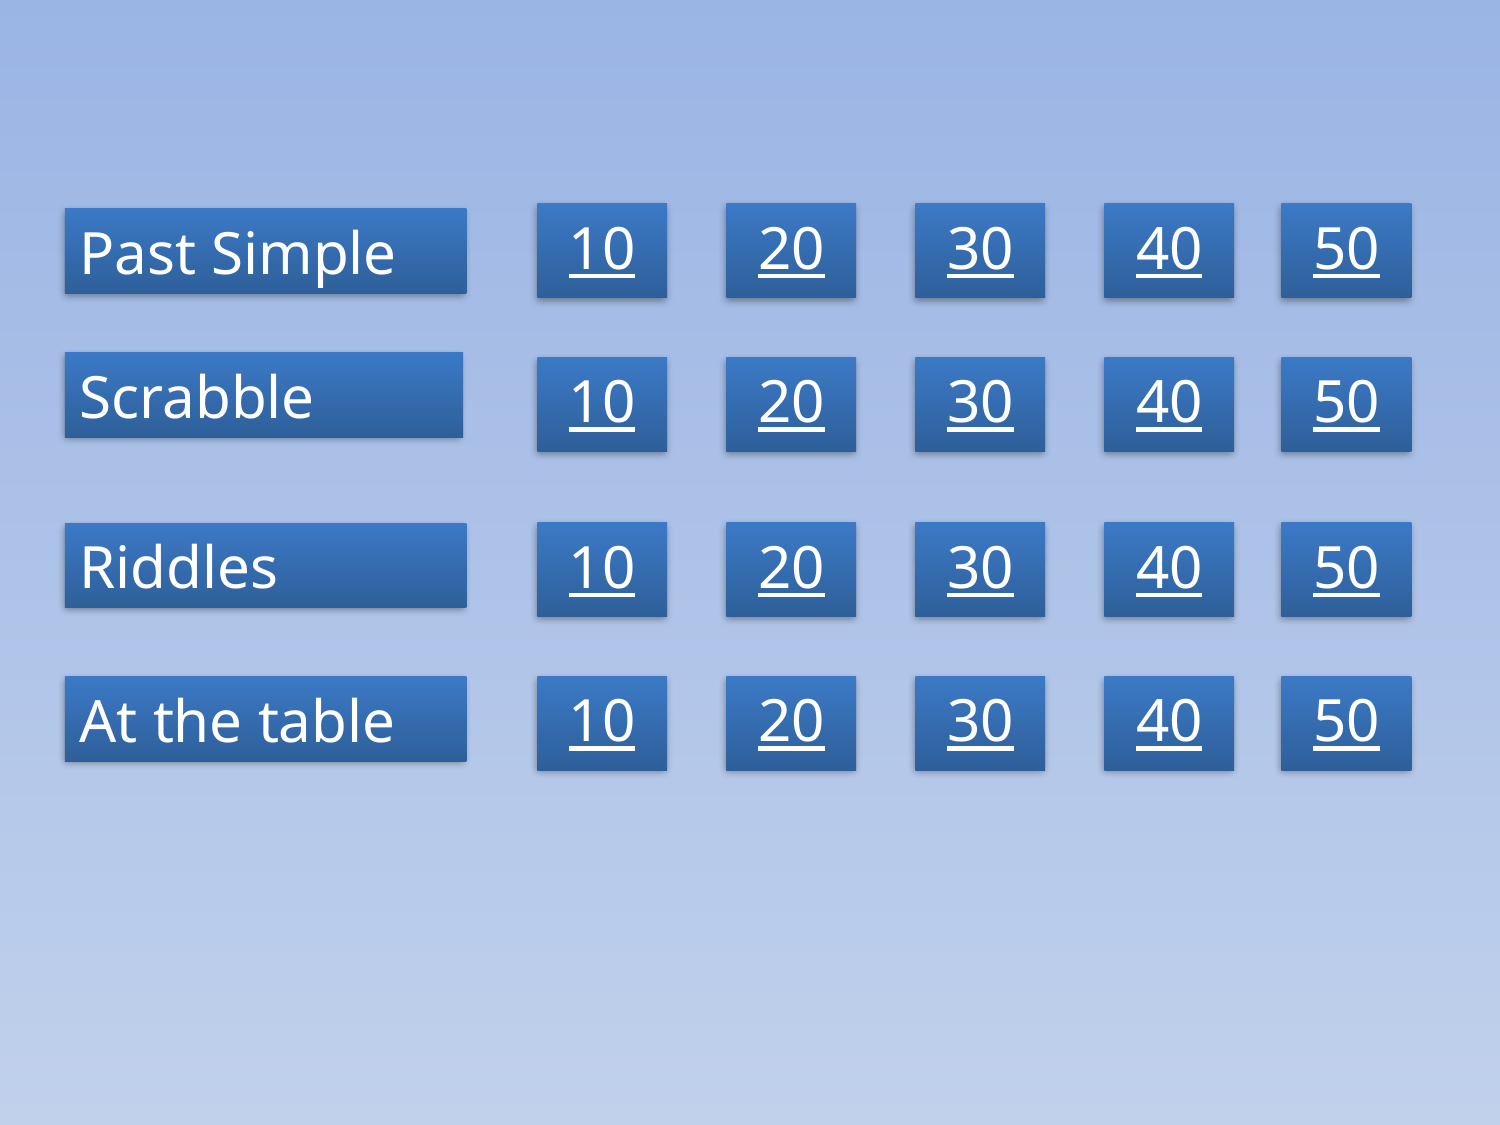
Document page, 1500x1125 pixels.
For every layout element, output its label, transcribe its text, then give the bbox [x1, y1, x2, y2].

text_box 40 [1104, 203, 1235, 298]
text_box 30 [915, 203, 1046, 298]
text_box Riddles [64, 523, 467, 608]
text_box 10 [537, 676, 668, 771]
text_box 10 [537, 522, 668, 617]
text_box 50 [1281, 676, 1412, 771]
text_box 10 [537, 357, 668, 452]
text_box 40 [1104, 522, 1235, 617]
text_box Scrabble [64, 352, 464, 438]
text_box 50 [1281, 357, 1412, 452]
text_box At the table [64, 676, 467, 762]
text_box Past Simple [64, 208, 467, 294]
text_box 50 [1281, 203, 1412, 298]
text_box 10 [537, 203, 668, 298]
text_box 40 [1104, 676, 1235, 771]
text_box 30 [915, 522, 1046, 617]
text_box 20 [726, 676, 857, 771]
text_box 20 [726, 522, 857, 617]
text_box 50 [1281, 522, 1412, 617]
text_box 20 [726, 203, 857, 298]
text_box 20 [726, 357, 857, 452]
text_box 30 [915, 676, 1046, 771]
text_box 30 [915, 357, 1046, 452]
text_box 40 [1104, 357, 1235, 452]
